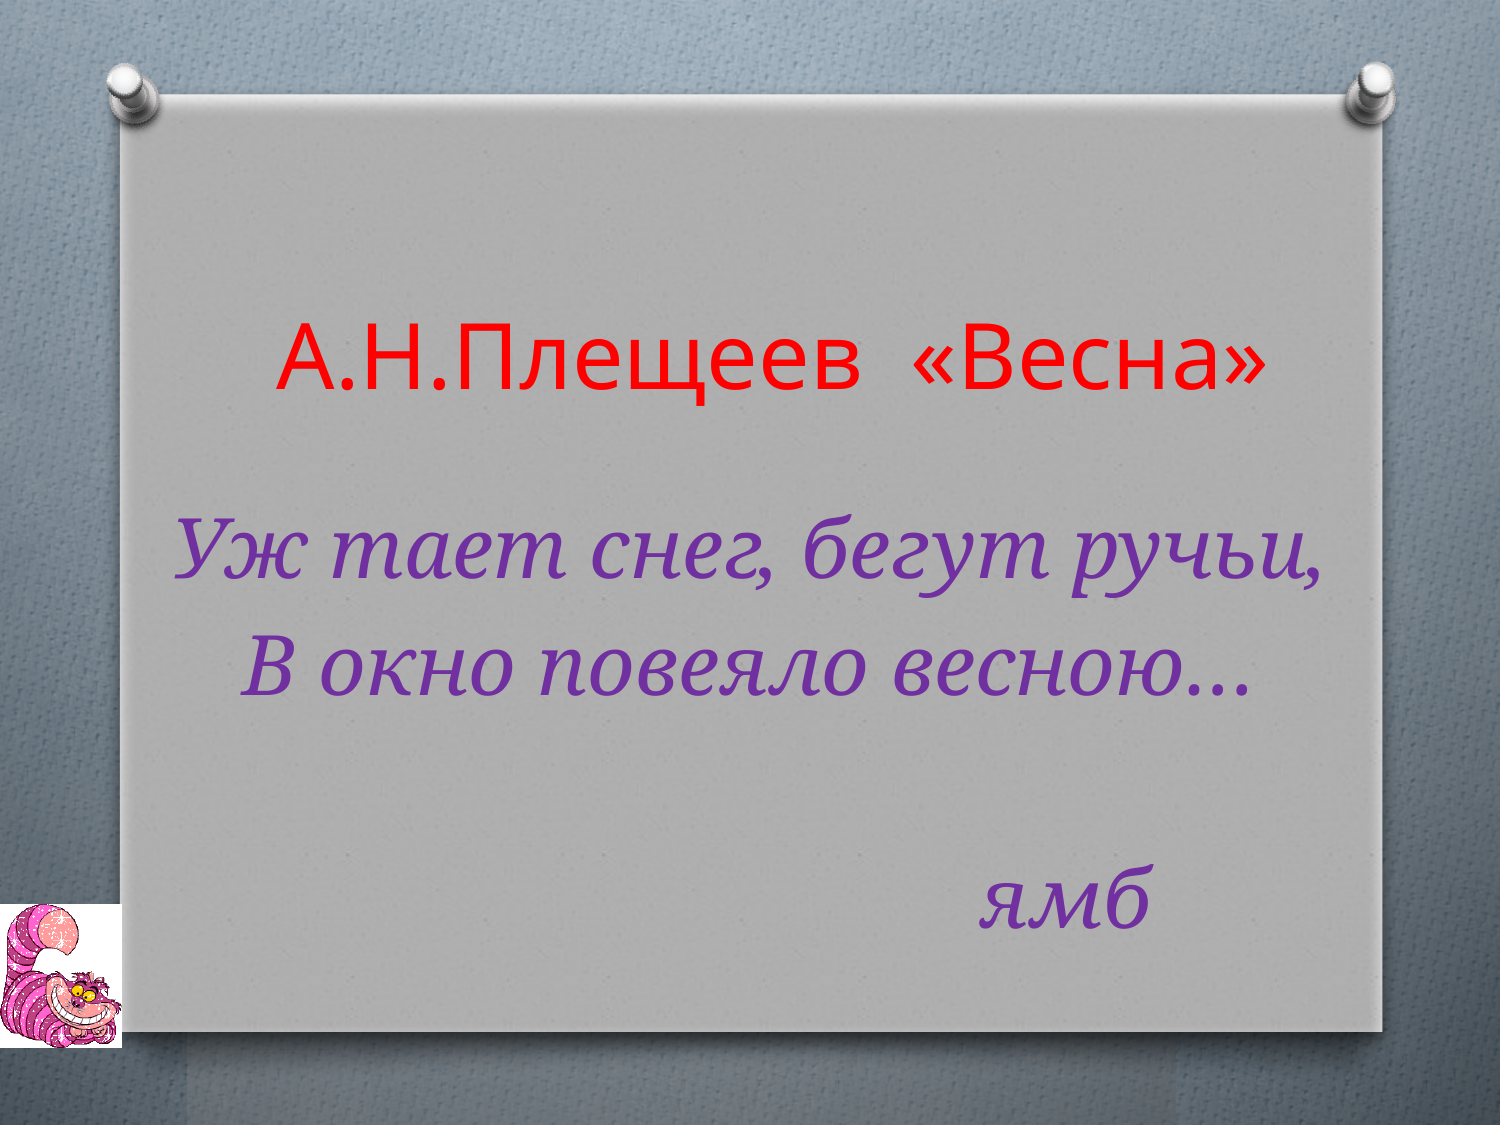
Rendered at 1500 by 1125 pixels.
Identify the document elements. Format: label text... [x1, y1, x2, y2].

list А.Н.Плещеев «Весна» Уж тает снег, бегут ручьи, В окно повеяло весною… ямб [75, 290, 1425, 1005]
picture [1317, 35, 1439, 156]
picture [75, 29, 198, 153]
picture [0, 904, 123, 1049]
